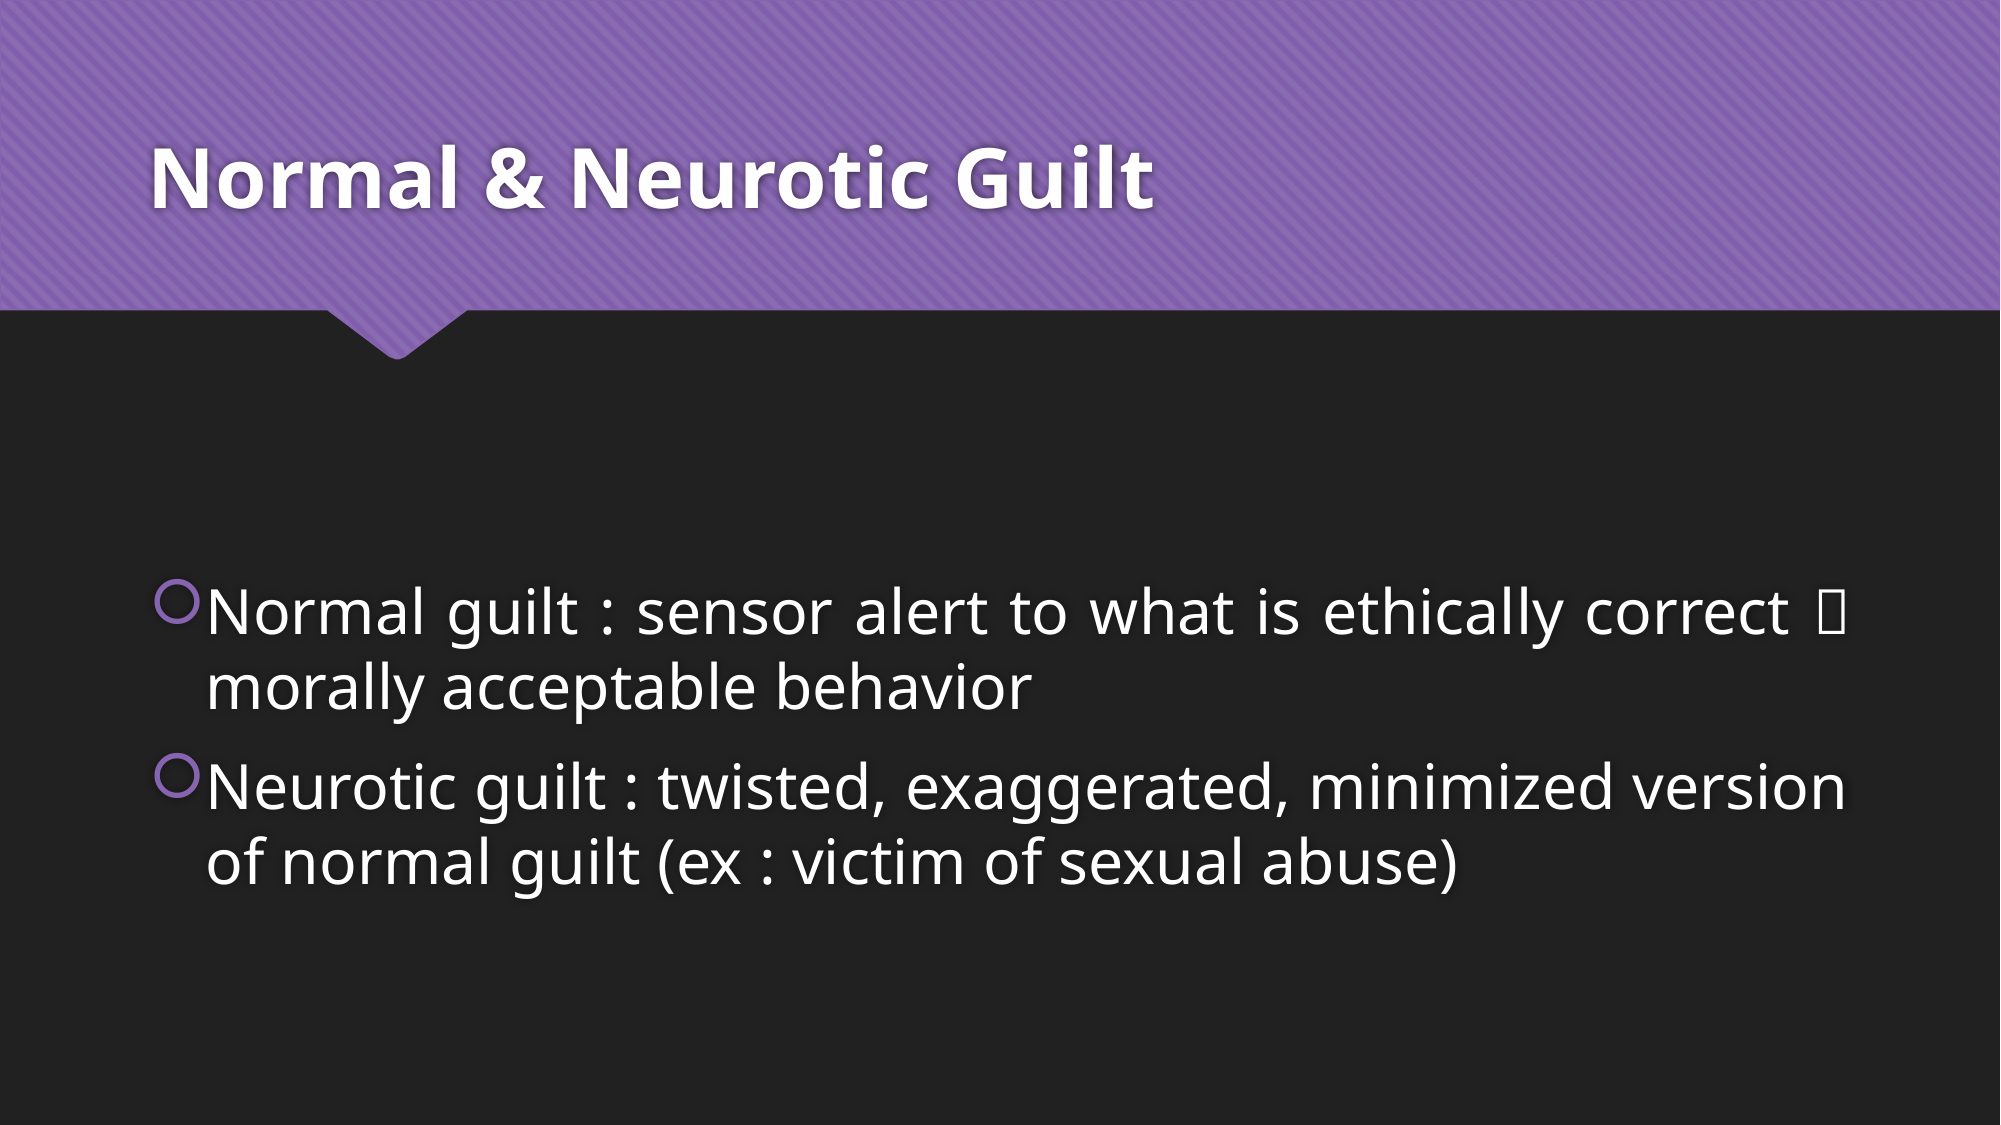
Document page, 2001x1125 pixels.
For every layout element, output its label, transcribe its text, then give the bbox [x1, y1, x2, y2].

list Normal guilt : sensor alert to what is ethically correct  morally acceptable behavior Neurotic guilt : twisted, exaggerated, minimized version of normal guilt (ex : victim of sexual abuse) [134, 378, 1866, 1091]
title Normal & Neurotic Guilt [132, 73, 1868, 233]
